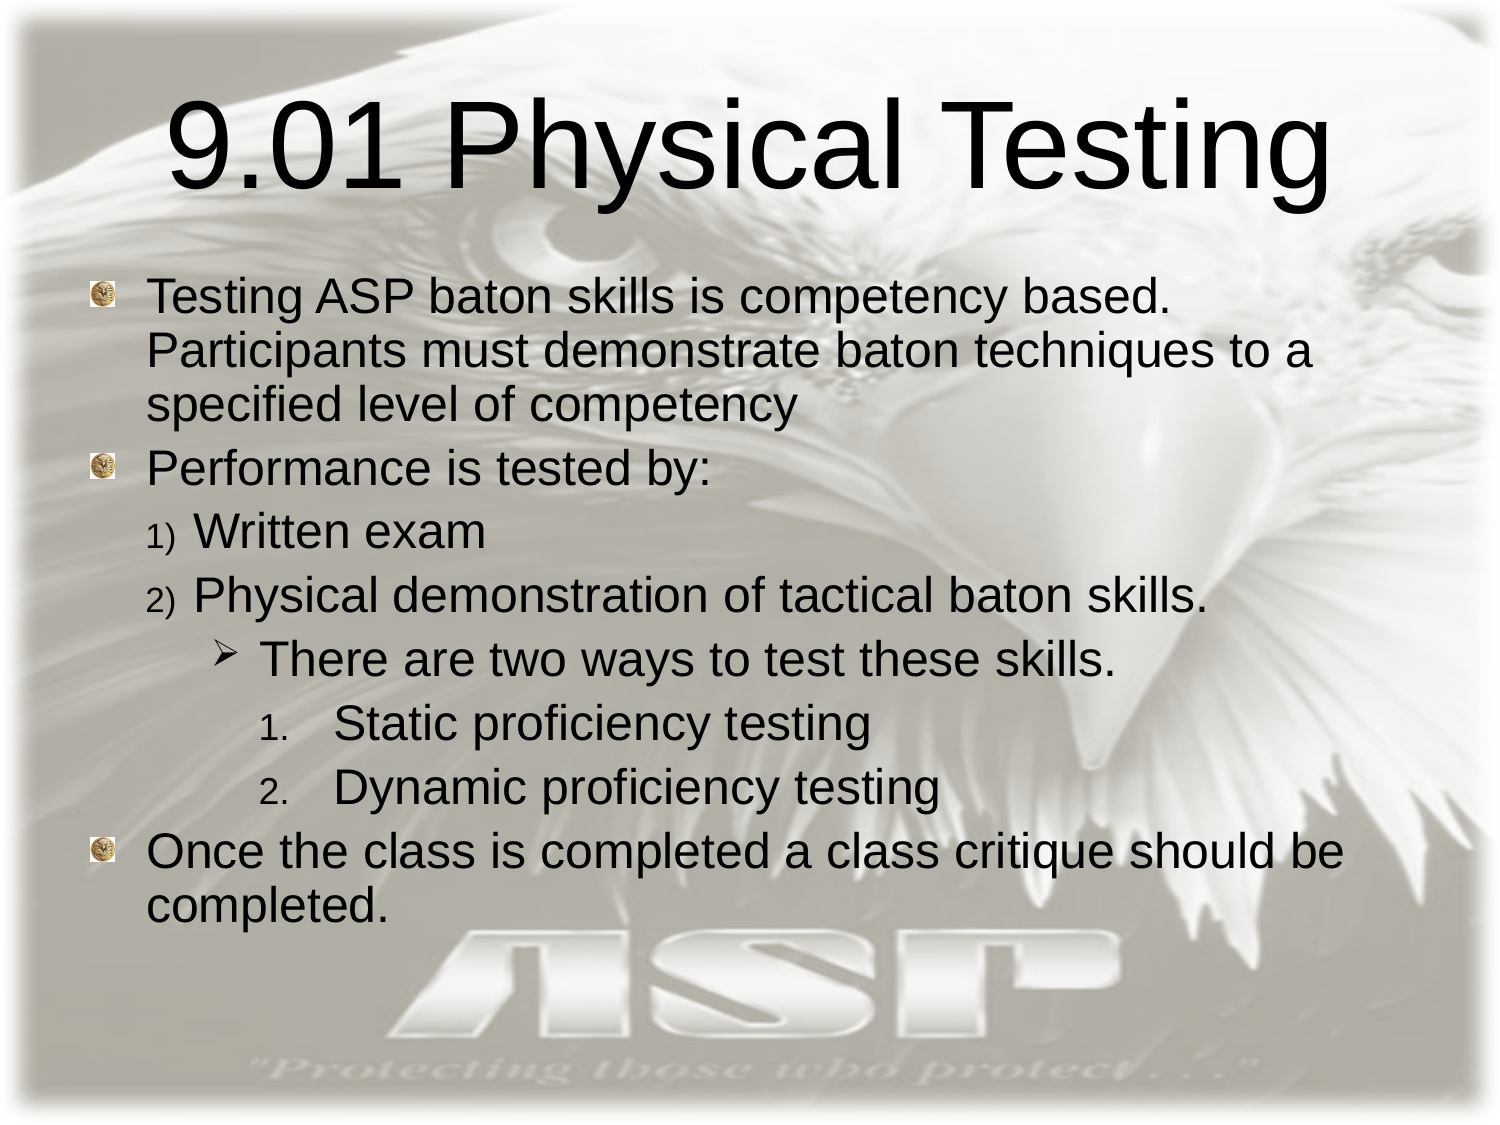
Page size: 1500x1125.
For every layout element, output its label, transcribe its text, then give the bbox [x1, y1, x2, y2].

title 9.01 Physical Testing [75, 45, 1425, 233]
picture [90, 281, 115, 307]
picture [90, 837, 115, 862]
list Testing ASP baton skills is competency based. Participants must demonstrate baton techniques to a specified level of competency Performance is tested by: Written exam Physical demonstration of tactical baton skills. There are two ways to test these skills. Static proficiency testing Dynamic proficiency testing Once the class is completed a class critique should be completed. [75, 262, 1425, 1005]
picture [90, 453, 115, 479]
